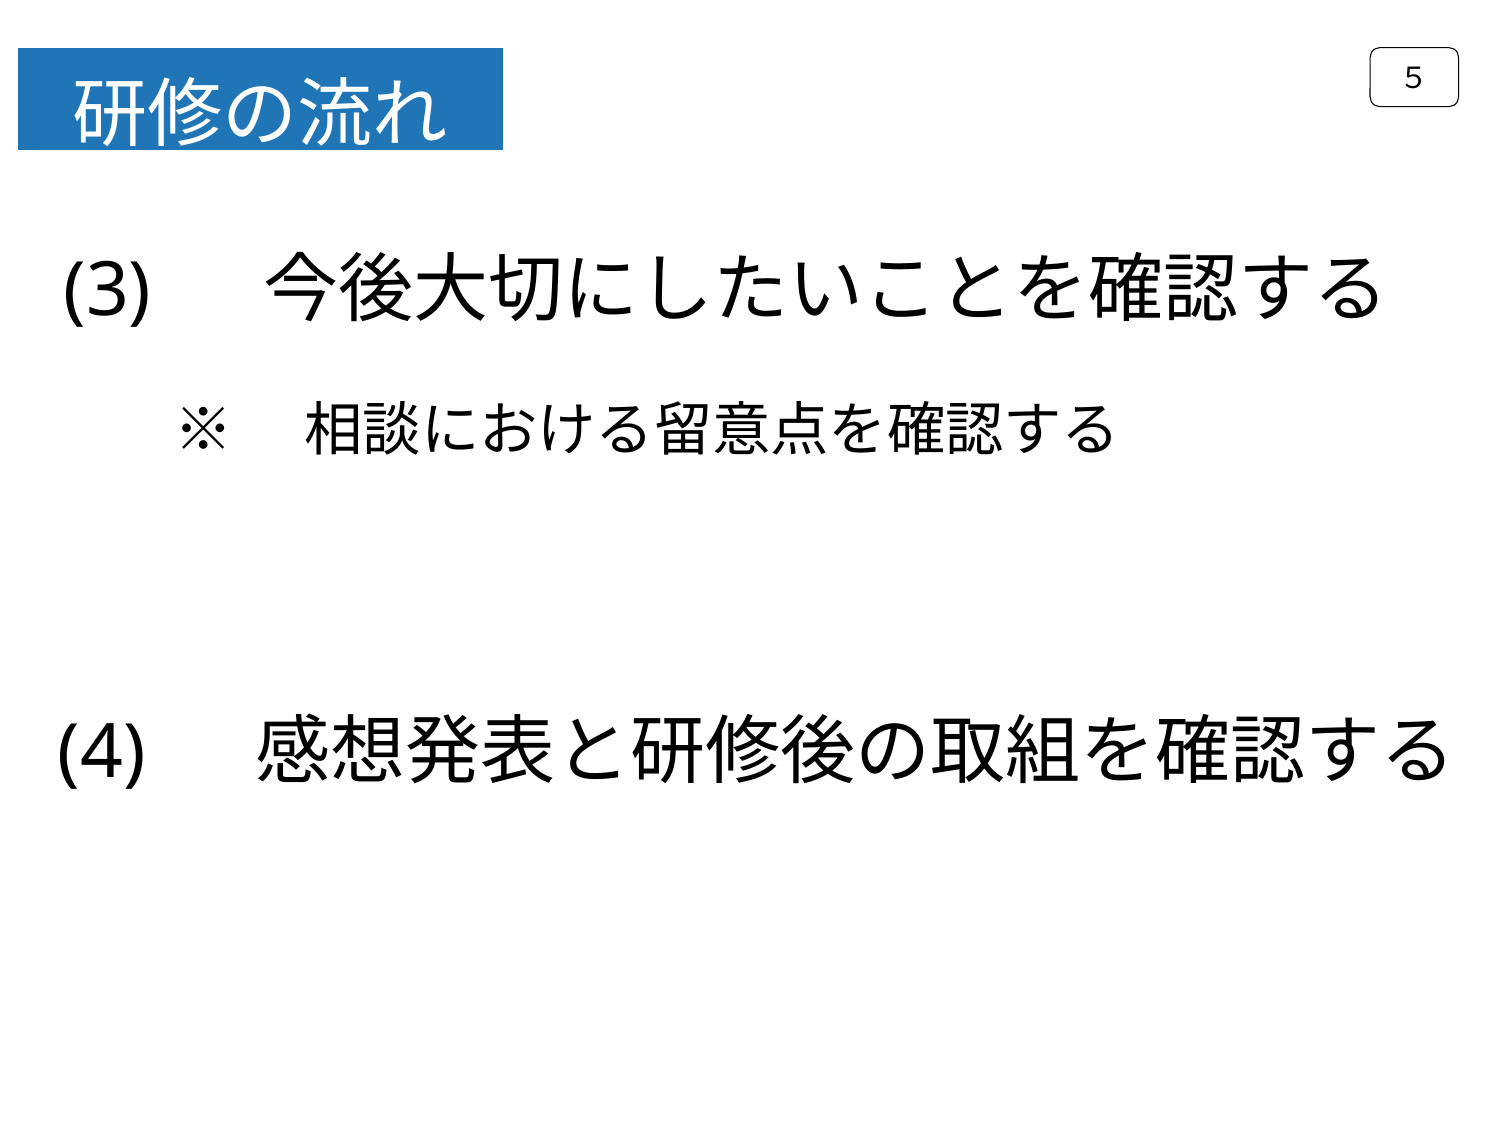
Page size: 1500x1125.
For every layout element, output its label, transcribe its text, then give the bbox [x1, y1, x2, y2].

text_box ※ 相談における留意点を確認する [159, 384, 1211, 610]
text_box (4) 感想発表と研修後の取組を確認する [42, 695, 1500, 800]
text_box 研修の流れ [18, 48, 503, 150]
text_box ５ [1368, 46, 1460, 108]
text_box (3) 今後大切にしたいことを確認する [48, 232, 1490, 338]
